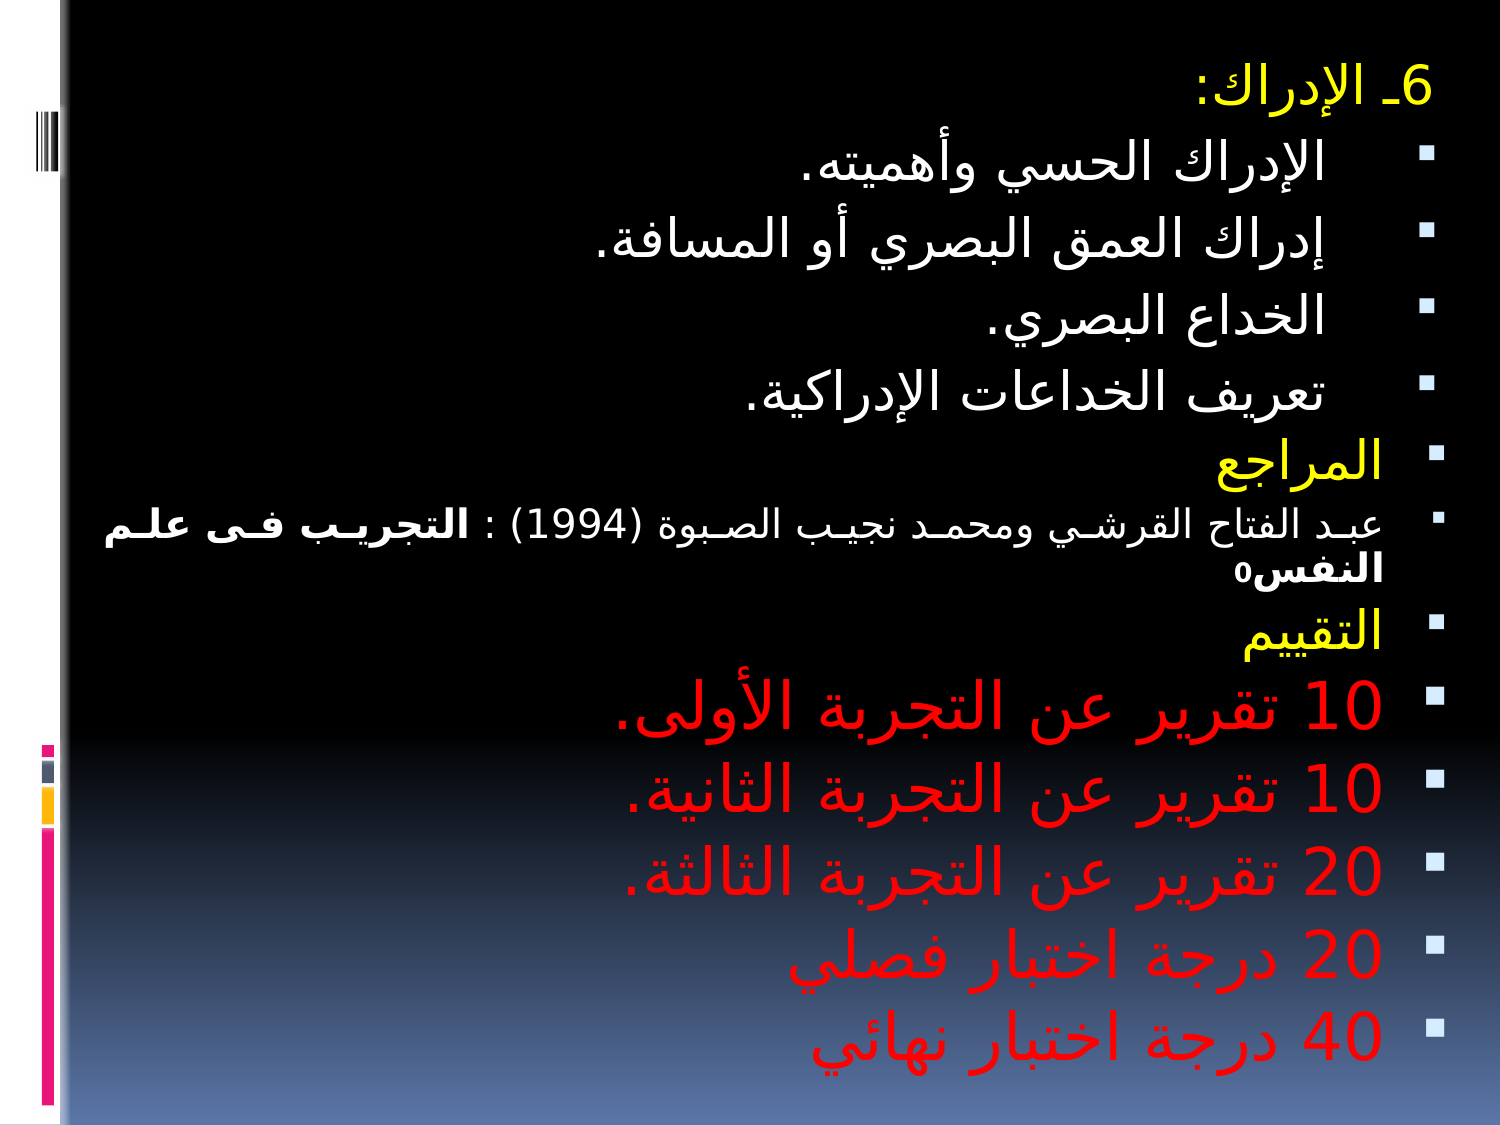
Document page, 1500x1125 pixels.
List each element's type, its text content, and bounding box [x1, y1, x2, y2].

list 6ـ الإدراك: الإدراك الحسي وأهميته. إدراك العمق البصري أو المسافة. الخداع البصري. تعريف الخداعات الإدراكية. المراجع عبد الفتاح القرشي ومحمد نجيب الصبوة (1994) : التجريب فى علم النفس0 التقييم 10 تقرير عن التجربة الأولى. 10 تقرير عن التجربة الثانية. 20 تقرير عن التجربة الثالثة. 20 درجة اختبار فصلي 40 درجة اختبار نهائي [88, 42, 1459, 1094]
